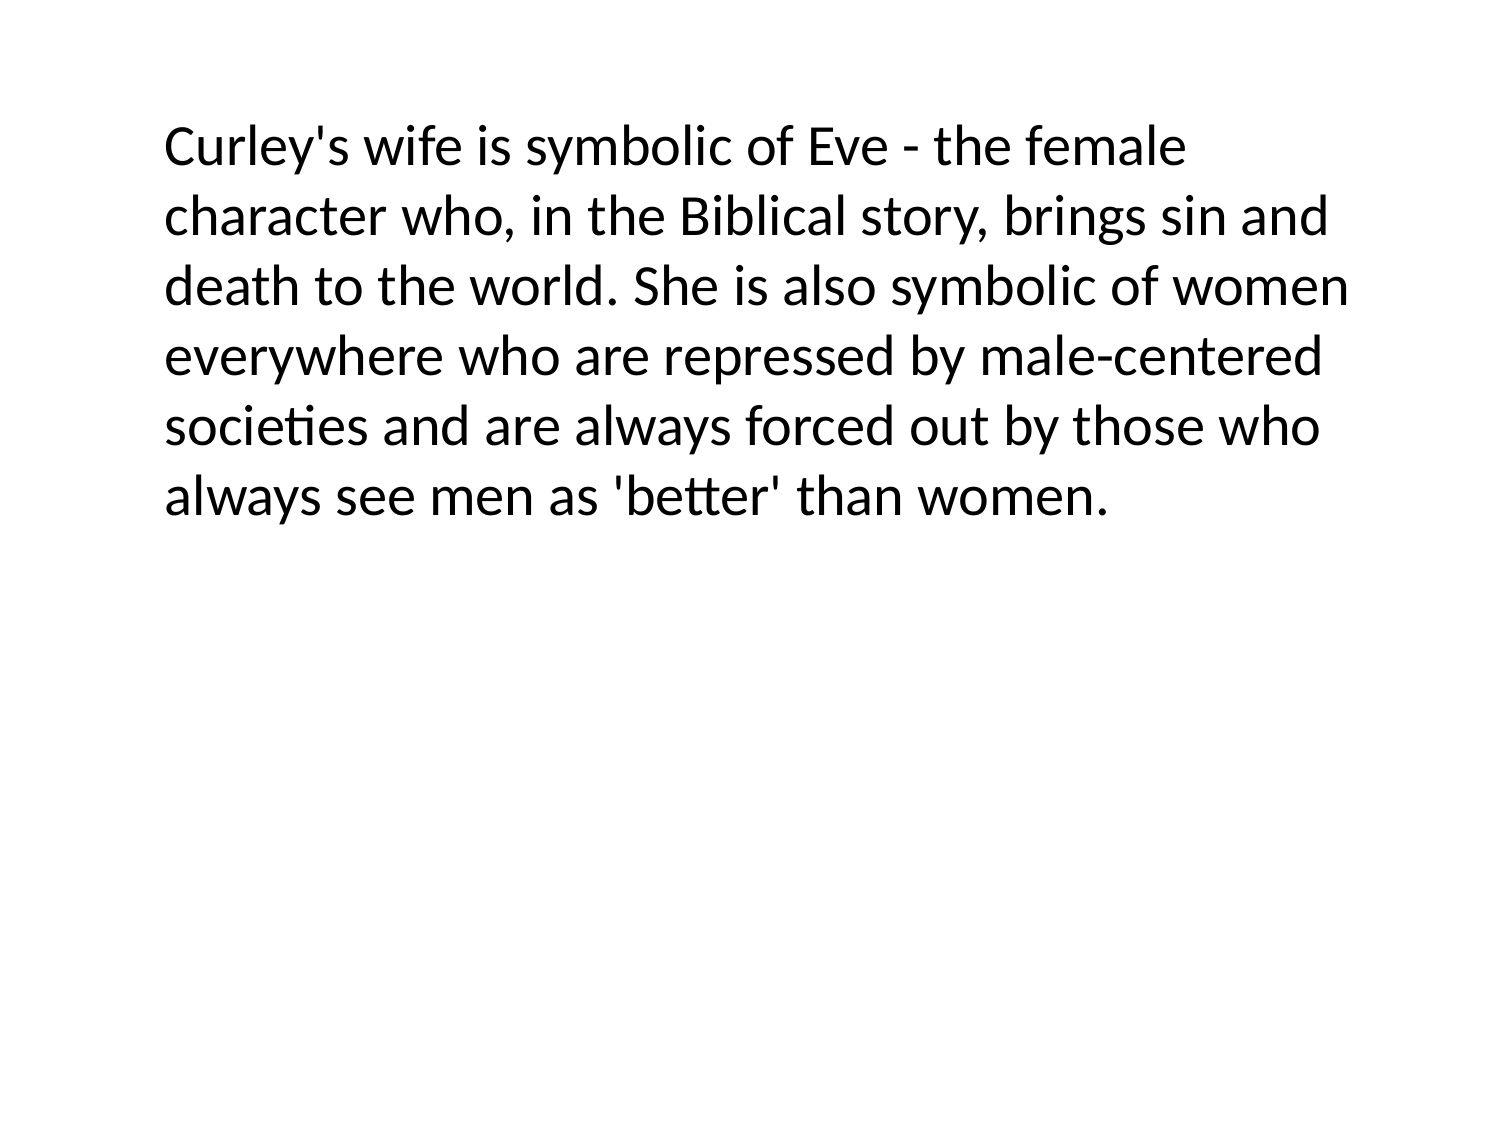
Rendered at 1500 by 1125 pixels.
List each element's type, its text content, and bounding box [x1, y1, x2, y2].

text_box Curley's wife is symbolic of Eve - the female character who, in the Biblical story, brings sin and death to the world. She is also symbolic of women everywhere who are repressed by male-centered societies and are always forced out by those who always see men as 'better' than women. [150, 99, 1400, 535]
